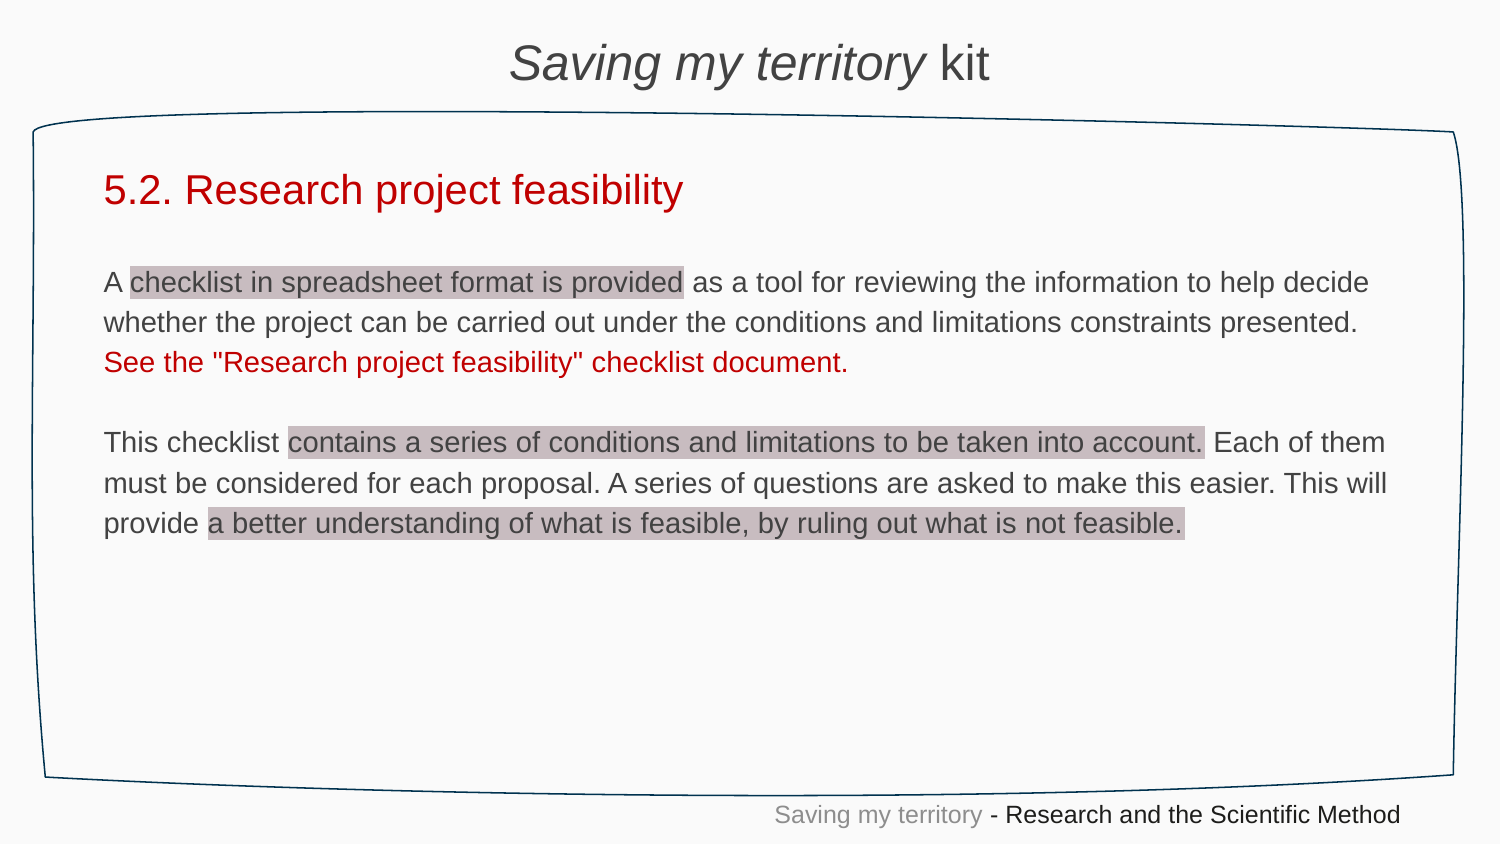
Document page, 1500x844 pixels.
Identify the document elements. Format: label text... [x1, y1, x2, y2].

list A checklist in spreadsheet format is provided as a tool for reviewing the information to help decide whether the project can be carried out under the conditions and limitations constraints presented. See the "Research project feasibility" checklist document. This checklist contains a series of conditions and limitations to be taken into account. Each of them must be considered for each proposal. A series of questions are asked to make this easier. This will provide a better understanding of what is feasible, by ruling out what is not feasible. [88, 242, 1417, 747]
text_box 5.2. Research project feasibility [88, 147, 1417, 234]
text_box Saving my territory - Research and the Scientific Method [88, 790, 1417, 844]
text_box [32, 111, 1464, 790]
text_box Saving my territory kit [0, 20, 1499, 106]
